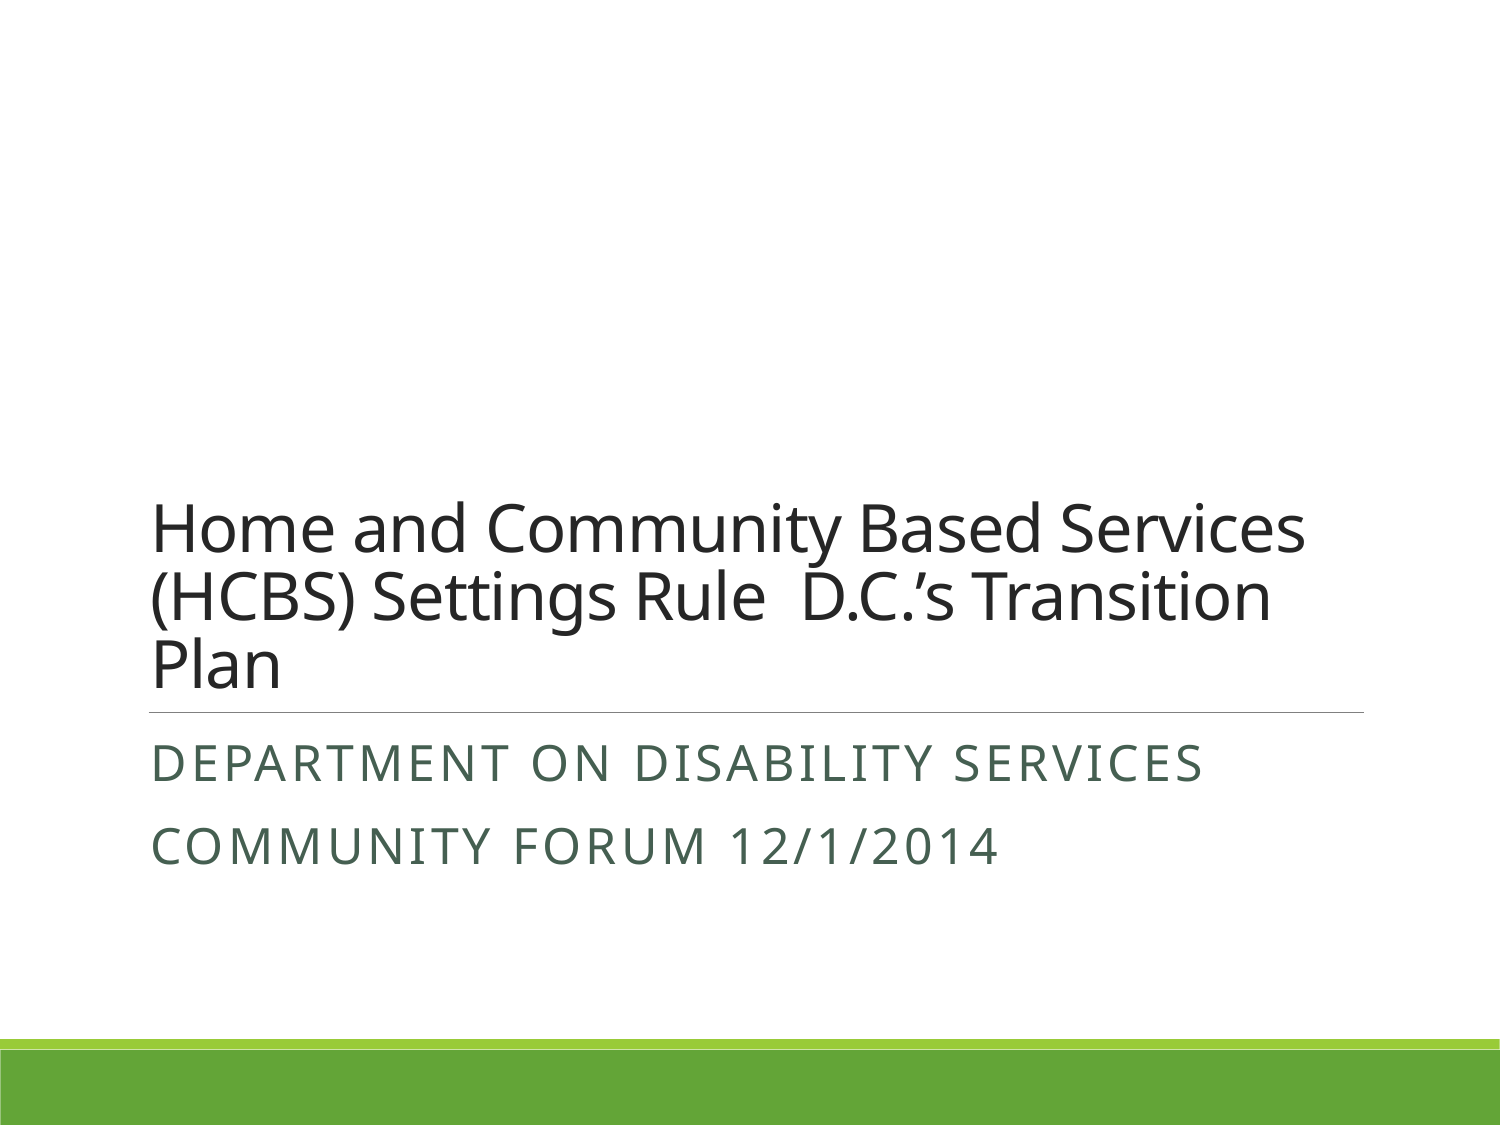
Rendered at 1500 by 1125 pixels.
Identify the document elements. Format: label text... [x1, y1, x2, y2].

subtitle Department on Disability services Community forum 12/1/2014 [135, 730, 1373, 919]
title Home and Community Based Services (HCBS) Settings Rule D.C.’s Transition Plan [135, 124, 1373, 710]
